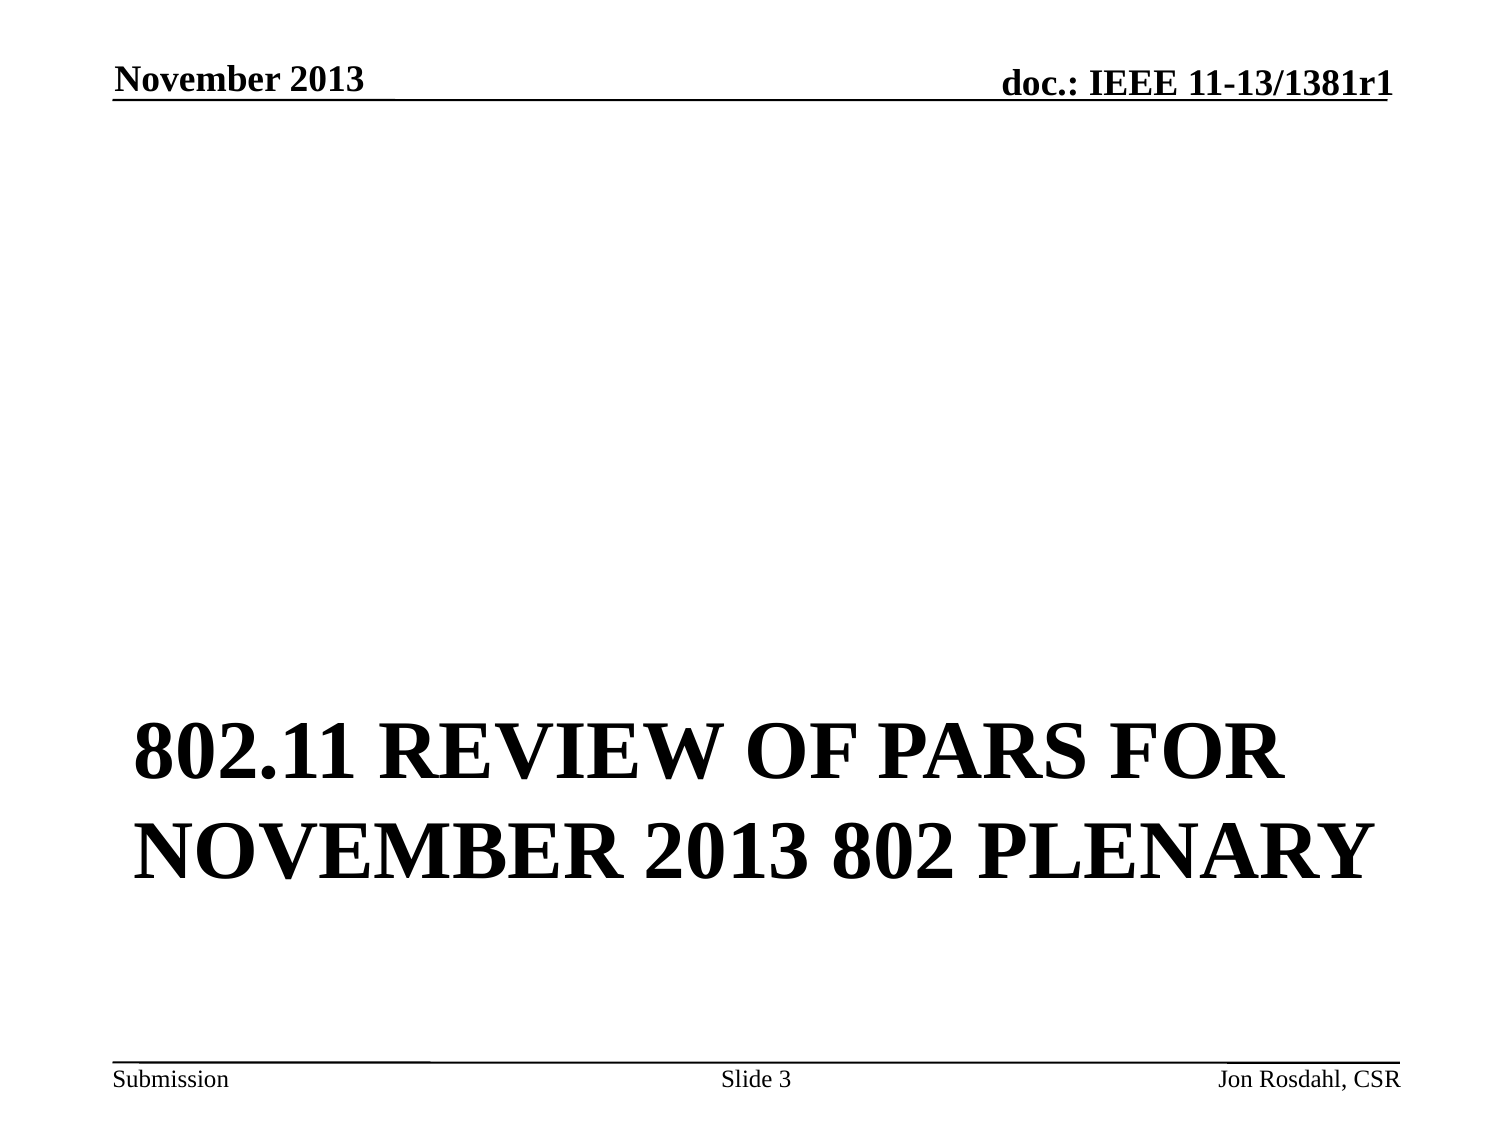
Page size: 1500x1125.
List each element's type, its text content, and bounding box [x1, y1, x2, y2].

slide_number Slide 3 [712, 1061, 800, 1123]
title 802.11 Review of PARs for November 2013 802 Plenary [118, 687, 1426, 947]
footer Jon Rosdahl, CSR [878, 1061, 1402, 1093]
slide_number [114, 54, 423, 100]
